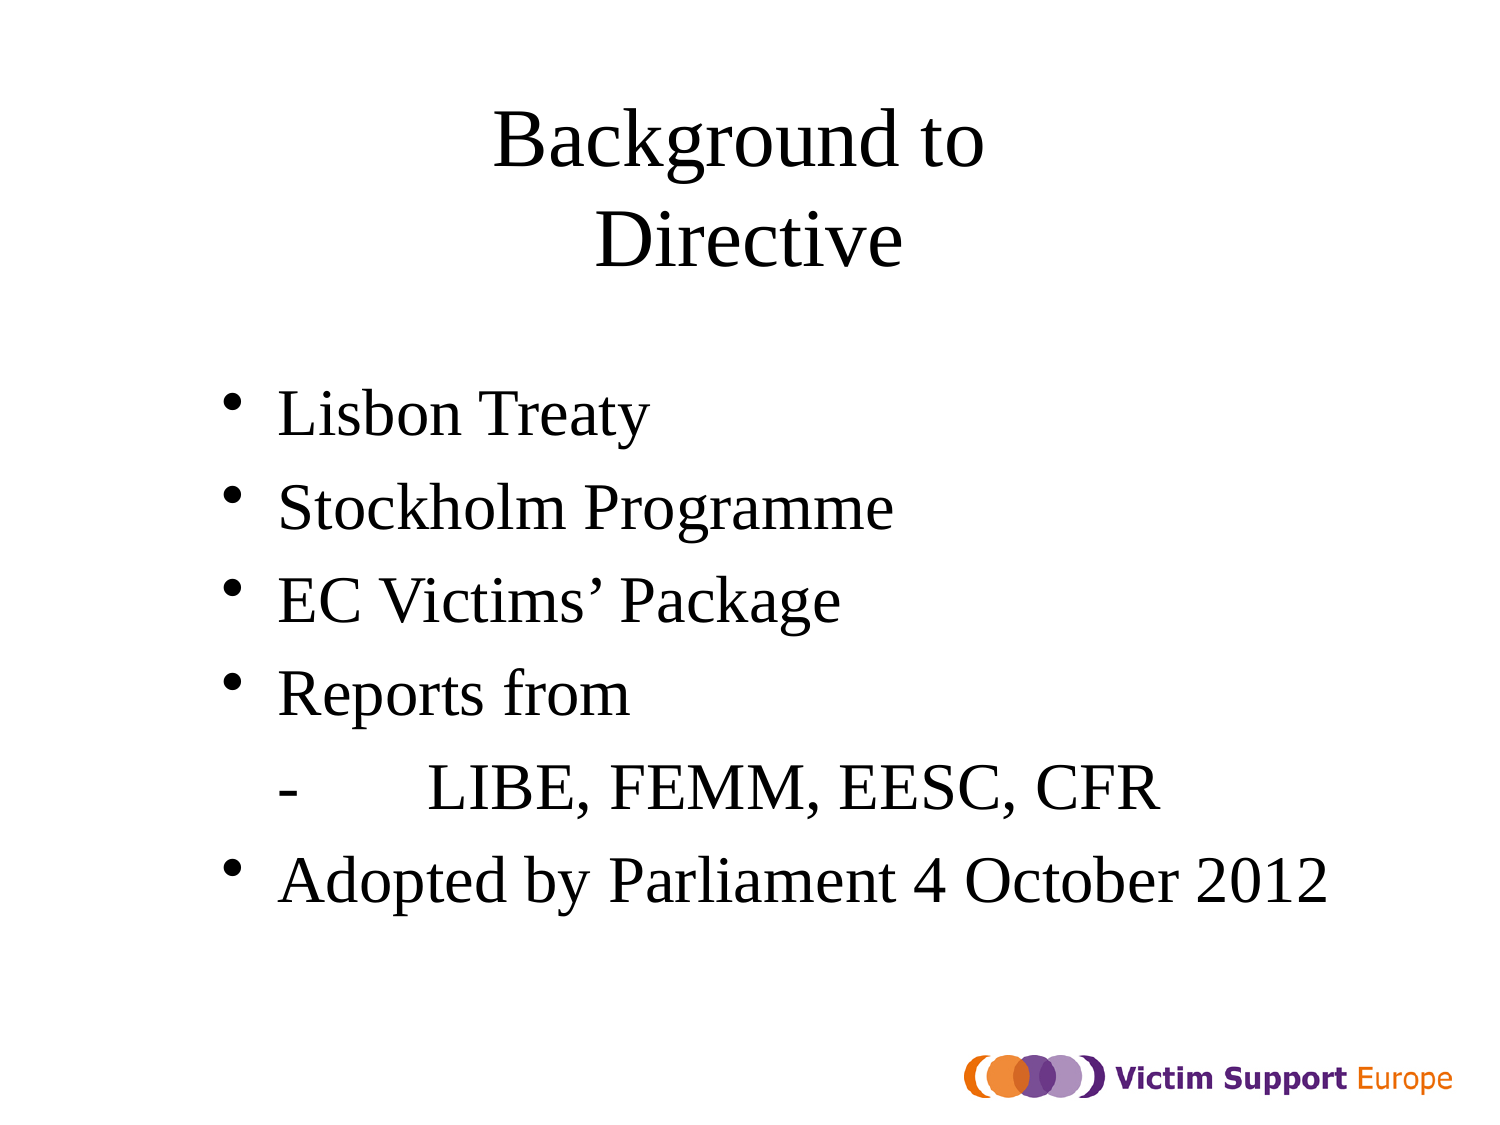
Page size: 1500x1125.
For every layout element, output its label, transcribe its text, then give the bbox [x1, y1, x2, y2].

title Background to Directive [112, 77, 1388, 288]
list Lisbon Treaty Stockholm Programme EC Victims’ Package Reports from - LIBE, FEMM, EESC, CFR Adopted by Parliament 4 October 2012 [206, 361, 1388, 988]
picture [915, 1027, 1500, 1125]
